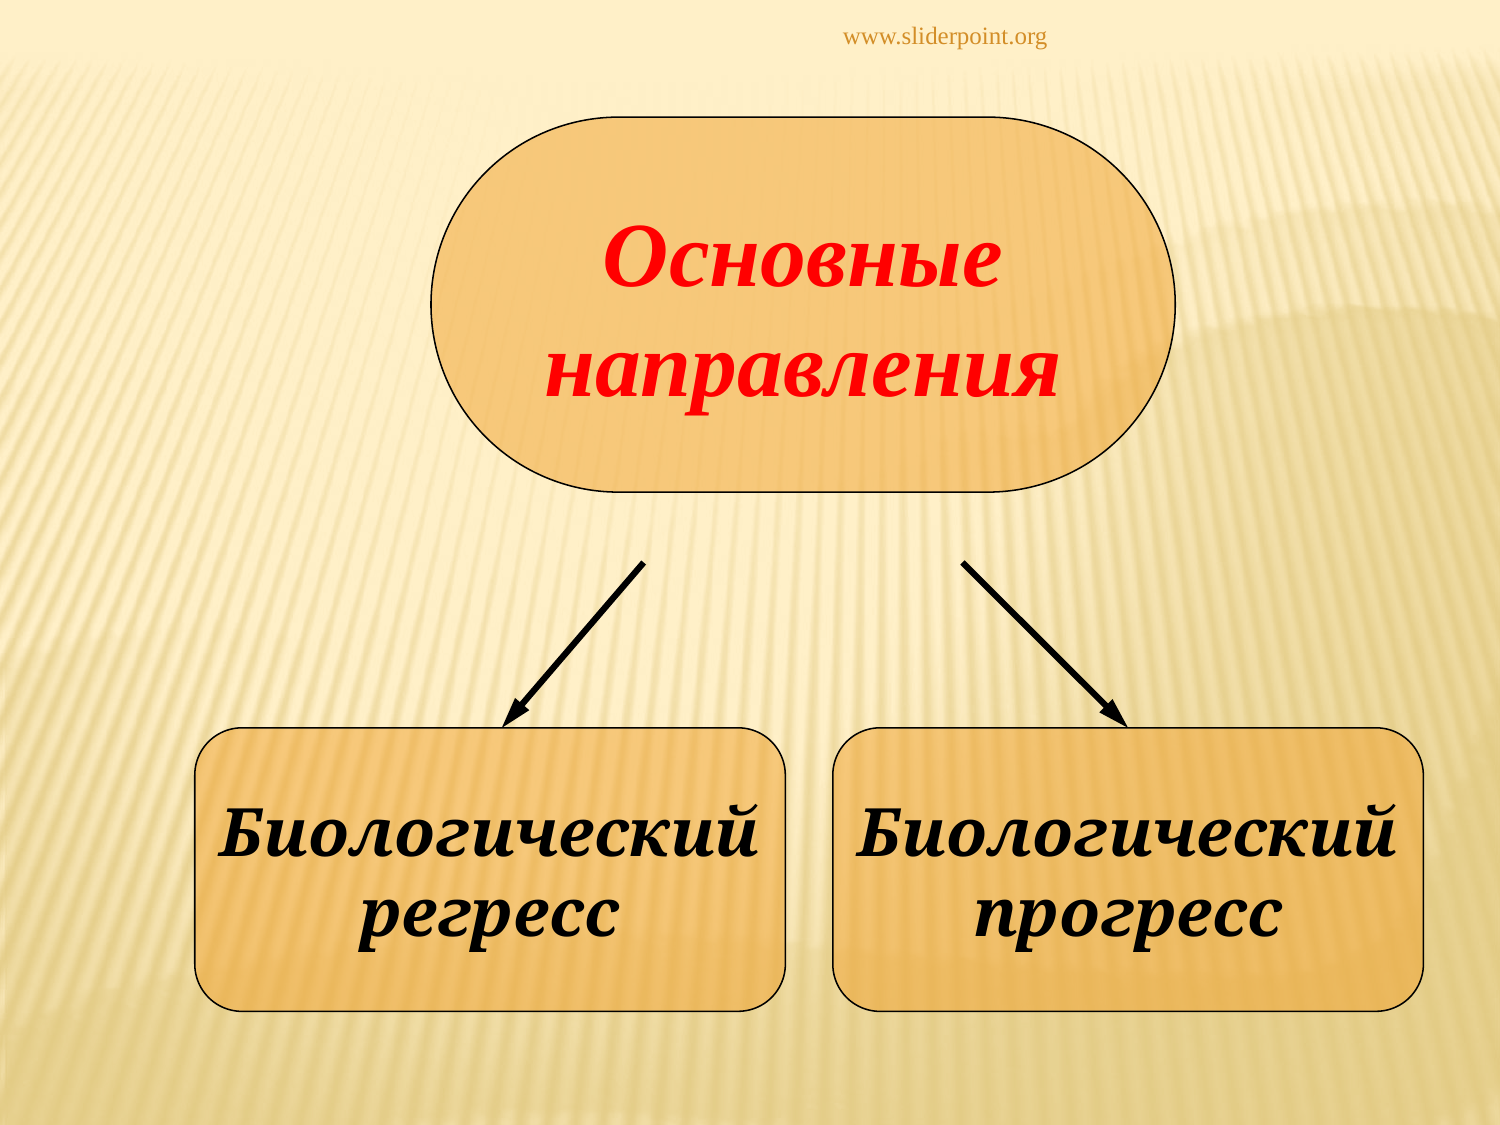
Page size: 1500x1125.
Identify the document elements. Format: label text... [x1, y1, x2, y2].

text_box [501, 562, 644, 728]
text_box Биологический регресс [194, 727, 786, 1012]
text_box Биологический прогресс [832, 727, 1424, 1012]
text_box Основные направления [430, 117, 1176, 493]
text_box [962, 562, 1129, 728]
footer www.sliderpoint.org [512, 12, 1063, 60]
